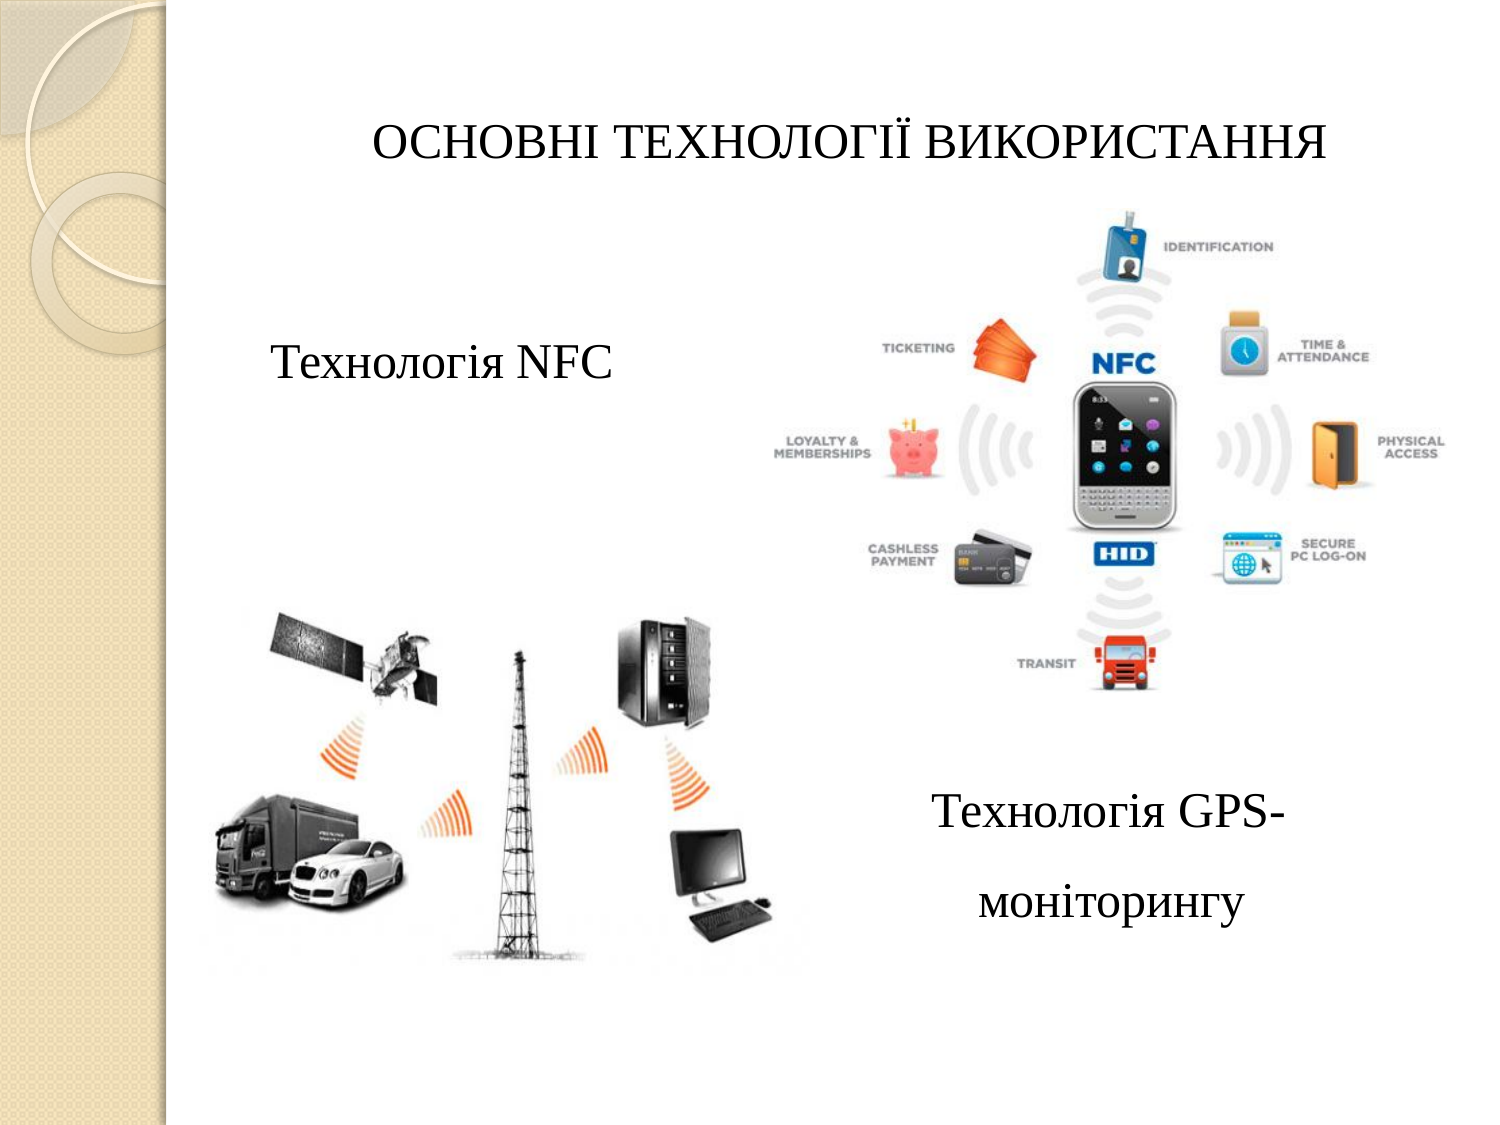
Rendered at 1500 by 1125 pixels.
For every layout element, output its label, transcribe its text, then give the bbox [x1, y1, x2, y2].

text_box Технологія GPS- моніторингу [903, 739, 1372, 962]
picture [182, 207, 1448, 977]
title ОСНОВНІ ТЕХНОЛОГІЇ ВИКОРИСТАННЯ [235, 45, 1466, 233]
list Технологія NFC [242, 290, 711, 513]
